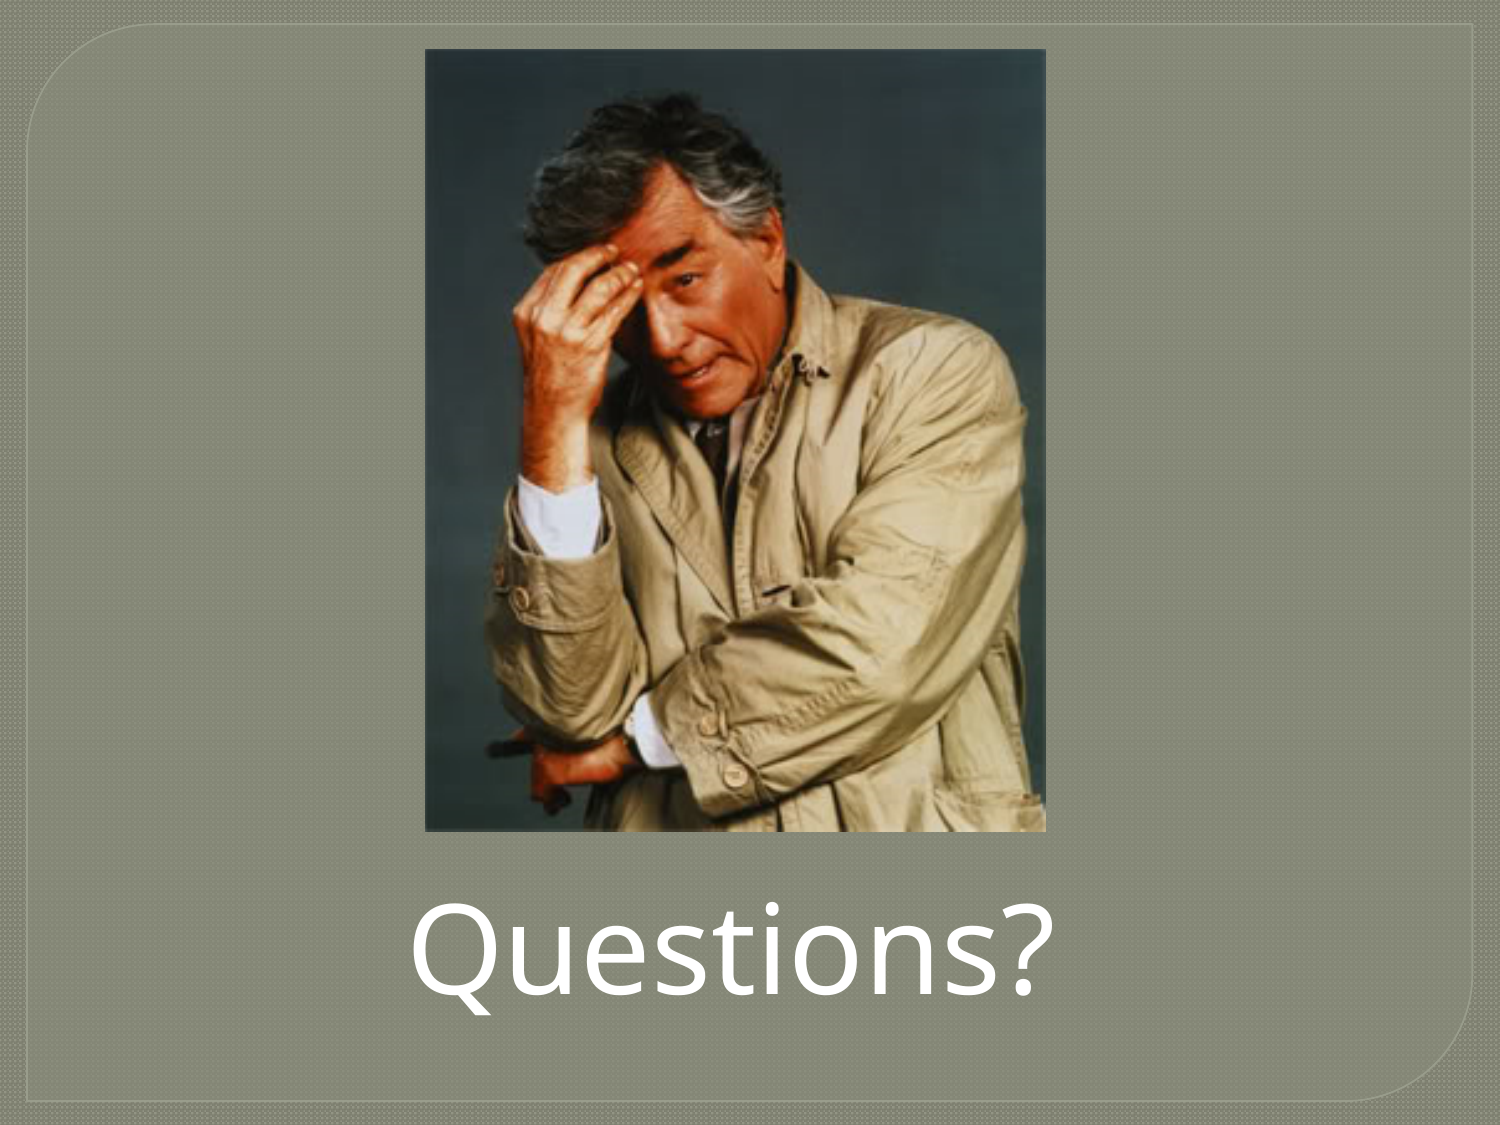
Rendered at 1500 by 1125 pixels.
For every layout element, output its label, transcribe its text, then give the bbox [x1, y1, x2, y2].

text_box Questions? [112, 862, 1350, 1028]
picture [424, 49, 1046, 832]
